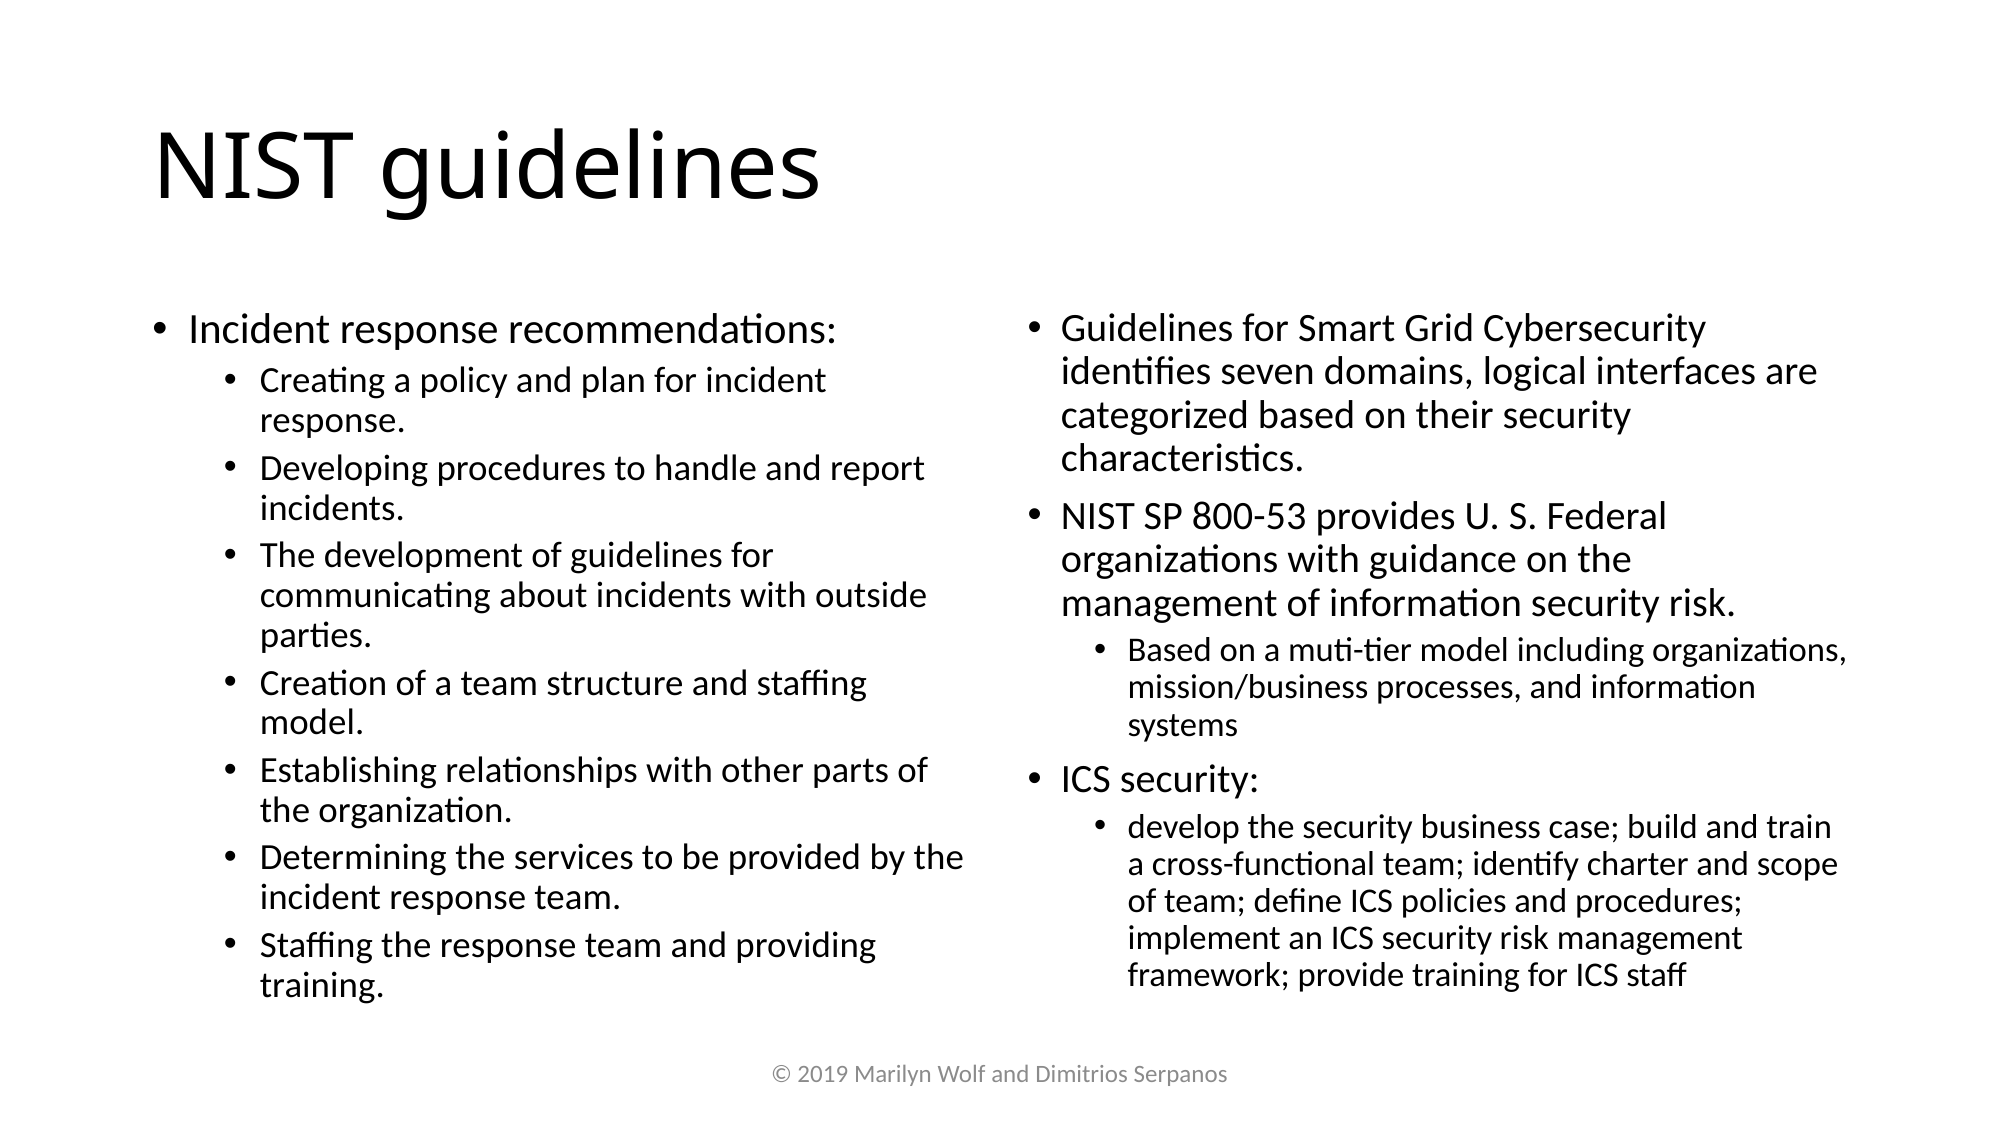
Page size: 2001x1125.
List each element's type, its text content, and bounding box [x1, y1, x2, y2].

list Incident response recommendations: Creating a policy and plan for incident response. Developing procedures to handle and report incidents. The development of guidelines for communicating about incidents with outside parties. Creation of a team structure and staffing model. Establishing relationships with other parts of the organization. Determining the services to be provided by the incident response team. Staffing the response team and providing training. [137, 299, 988, 1014]
list Guidelines for Smart Grid Cybersecurity identifies seven domains, logical interfaces are categorized based on their security characteristics. NIST SP 800-53 provides U. S. Federal organizations with guidance on the management of information security risk. Based on a muti-tier model including organizations, mission/business processes, and information systems ICS security: develop the security business case; build and train a cross-functional team; identify charter and scope of team; define ICS policies and procedures; implement an ICS security risk management framework; provide training for ICS staff [1012, 299, 1863, 1014]
title NIST guidelines [137, 59, 1863, 278]
footer © 2019 Marilyn Wolf and Dimitrios Serpanos [662, 1042, 1338, 1103]
